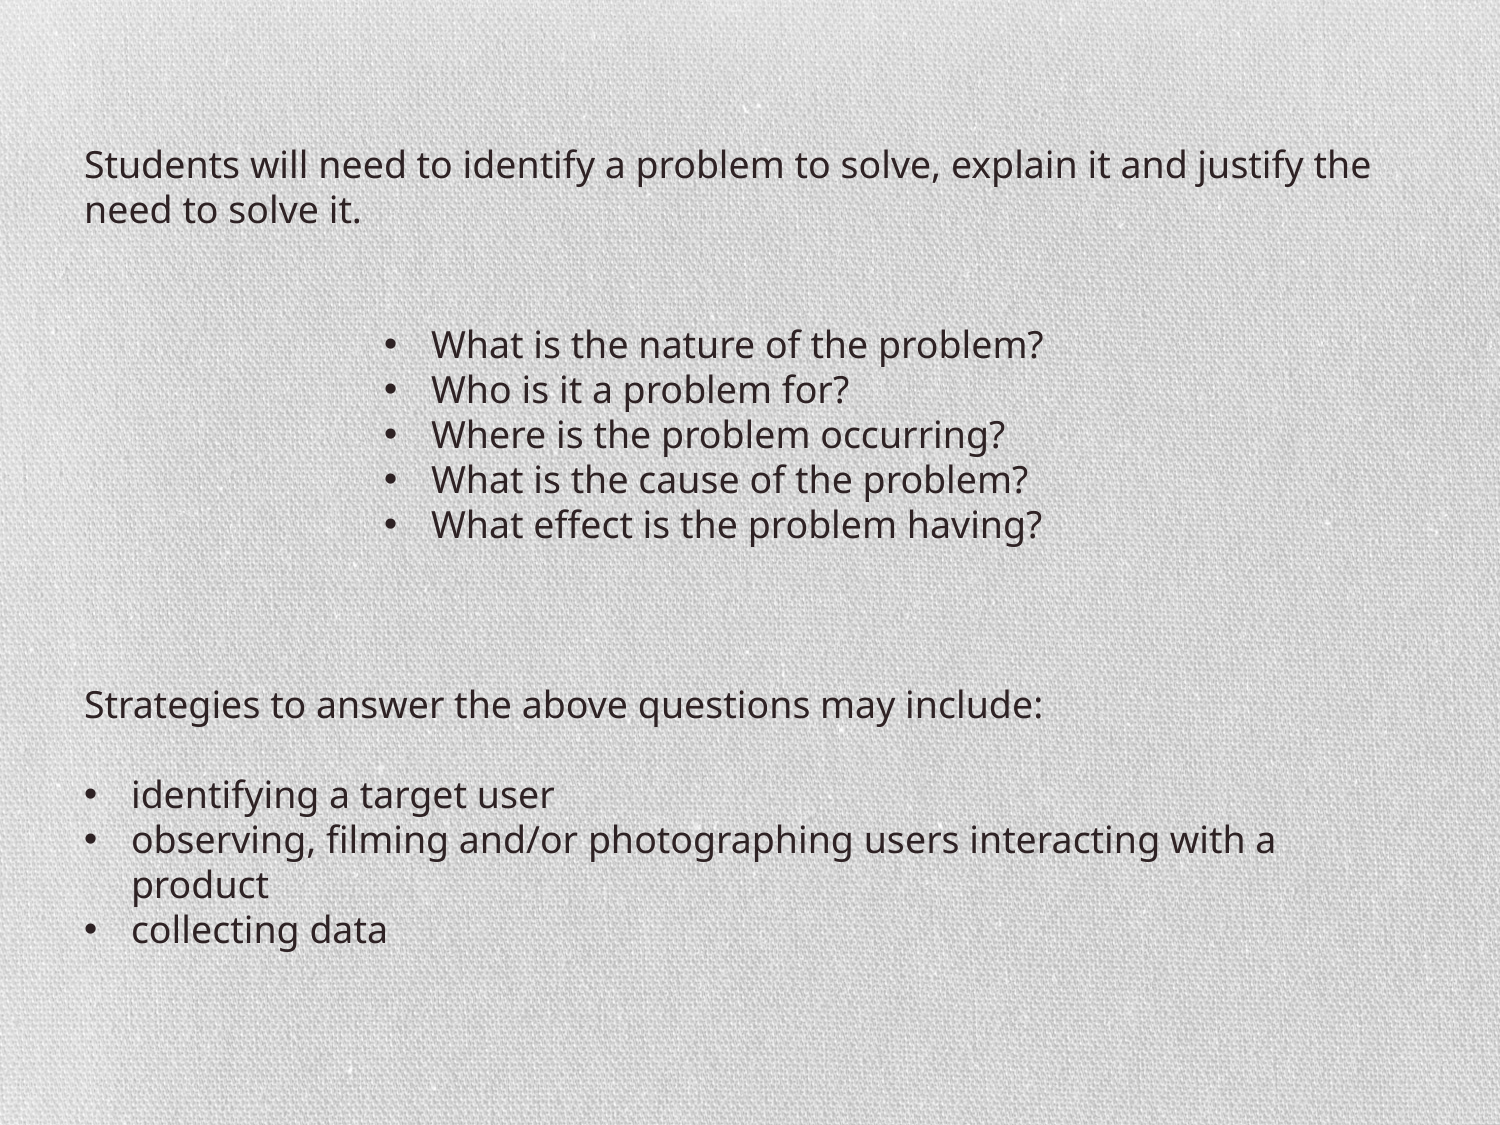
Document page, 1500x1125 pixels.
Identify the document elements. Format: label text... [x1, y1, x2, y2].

text_box Students will need to identify a problem to solve, explain it and justify the need to solve it. What is the nature of the problem? Who is it a problem for? Where is the problem occurring? What is the cause of the problem? What effect is the problem having? Strategies to answer the above questions may include: identifying a target user observing, filming and/or photographing users interacting with a product collecting data [69, 133, 1436, 958]
